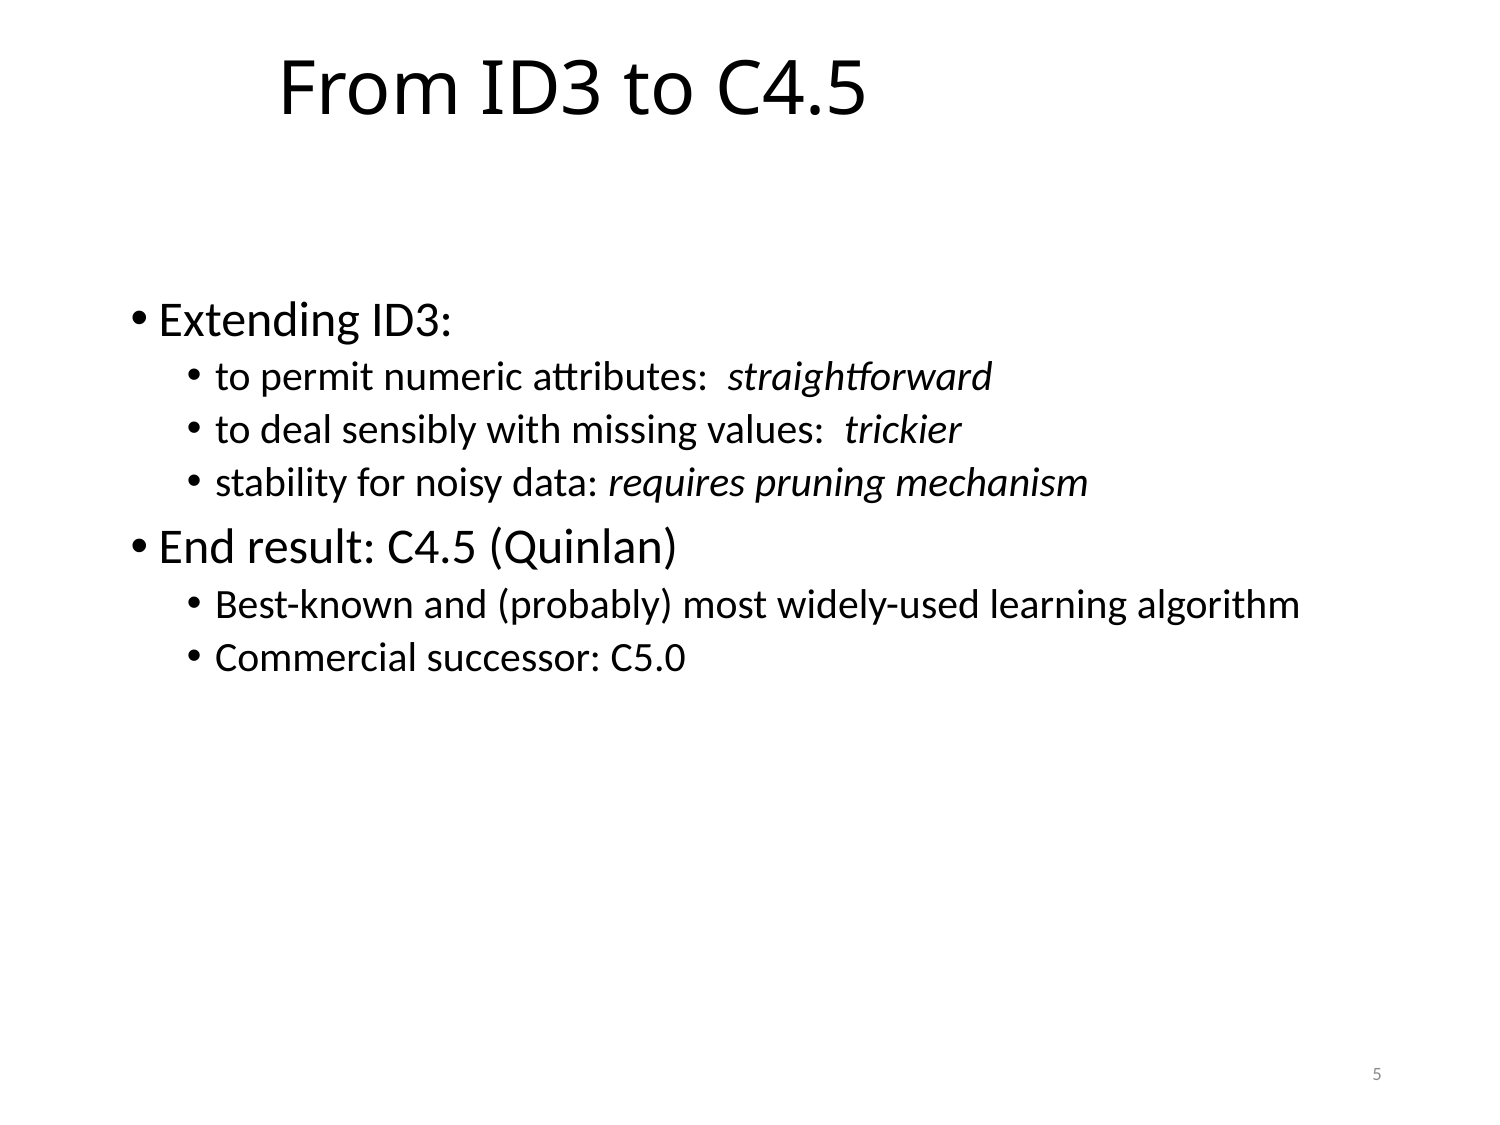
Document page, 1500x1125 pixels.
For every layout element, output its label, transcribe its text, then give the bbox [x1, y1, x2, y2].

slide_number 5 [1059, 1042, 1397, 1103]
list Extending ID3: to permit numeric attributes: straightforward to deal sensibly with missing values: trickier stability for noisy data: requires pruning mechanism End result: C4.5 (Quinlan) Best-known and (probably) most widely-used learning algorithm Commercial successor: C5.0 [115, 285, 1392, 938]
title From ID3 to C4.5 [262, 10, 1500, 171]
